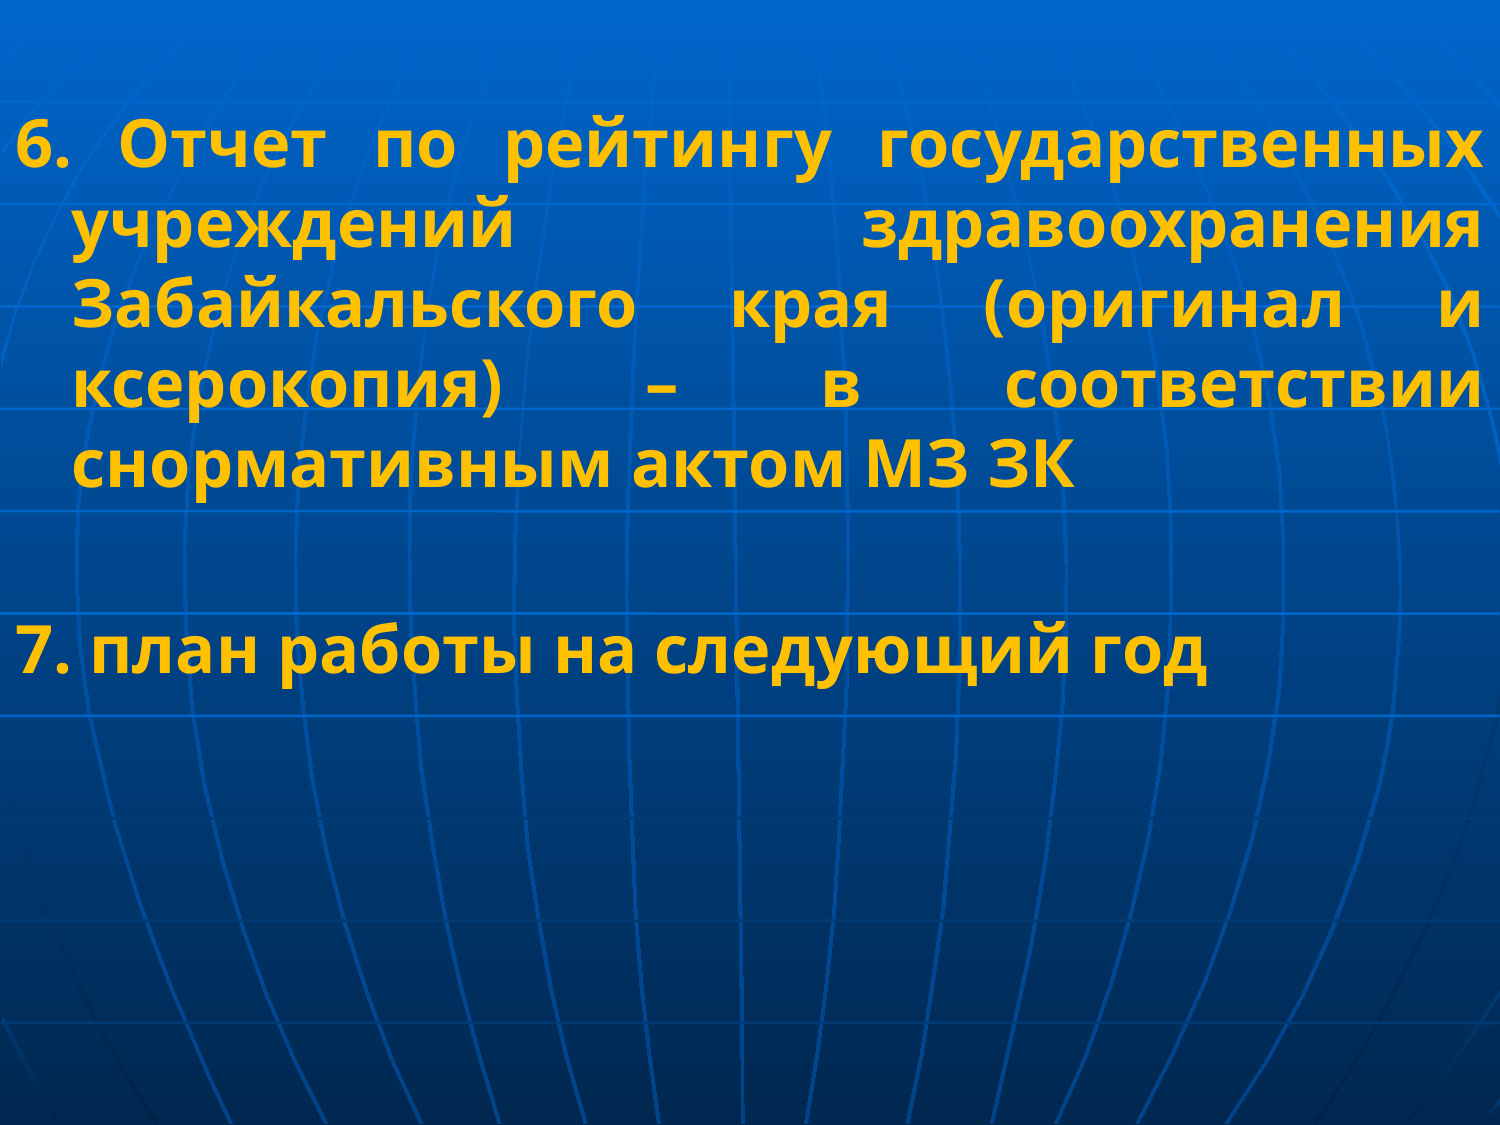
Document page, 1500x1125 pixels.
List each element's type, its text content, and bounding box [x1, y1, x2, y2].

list 6. Отчет по рейтингу государственных учреждений здравоохранения Забайкальского края (оригинал и ксерокопия) – в соответствии снормативным актом МЗ ЗК 7. план работы на следующий год [0, 0, 1500, 1125]
